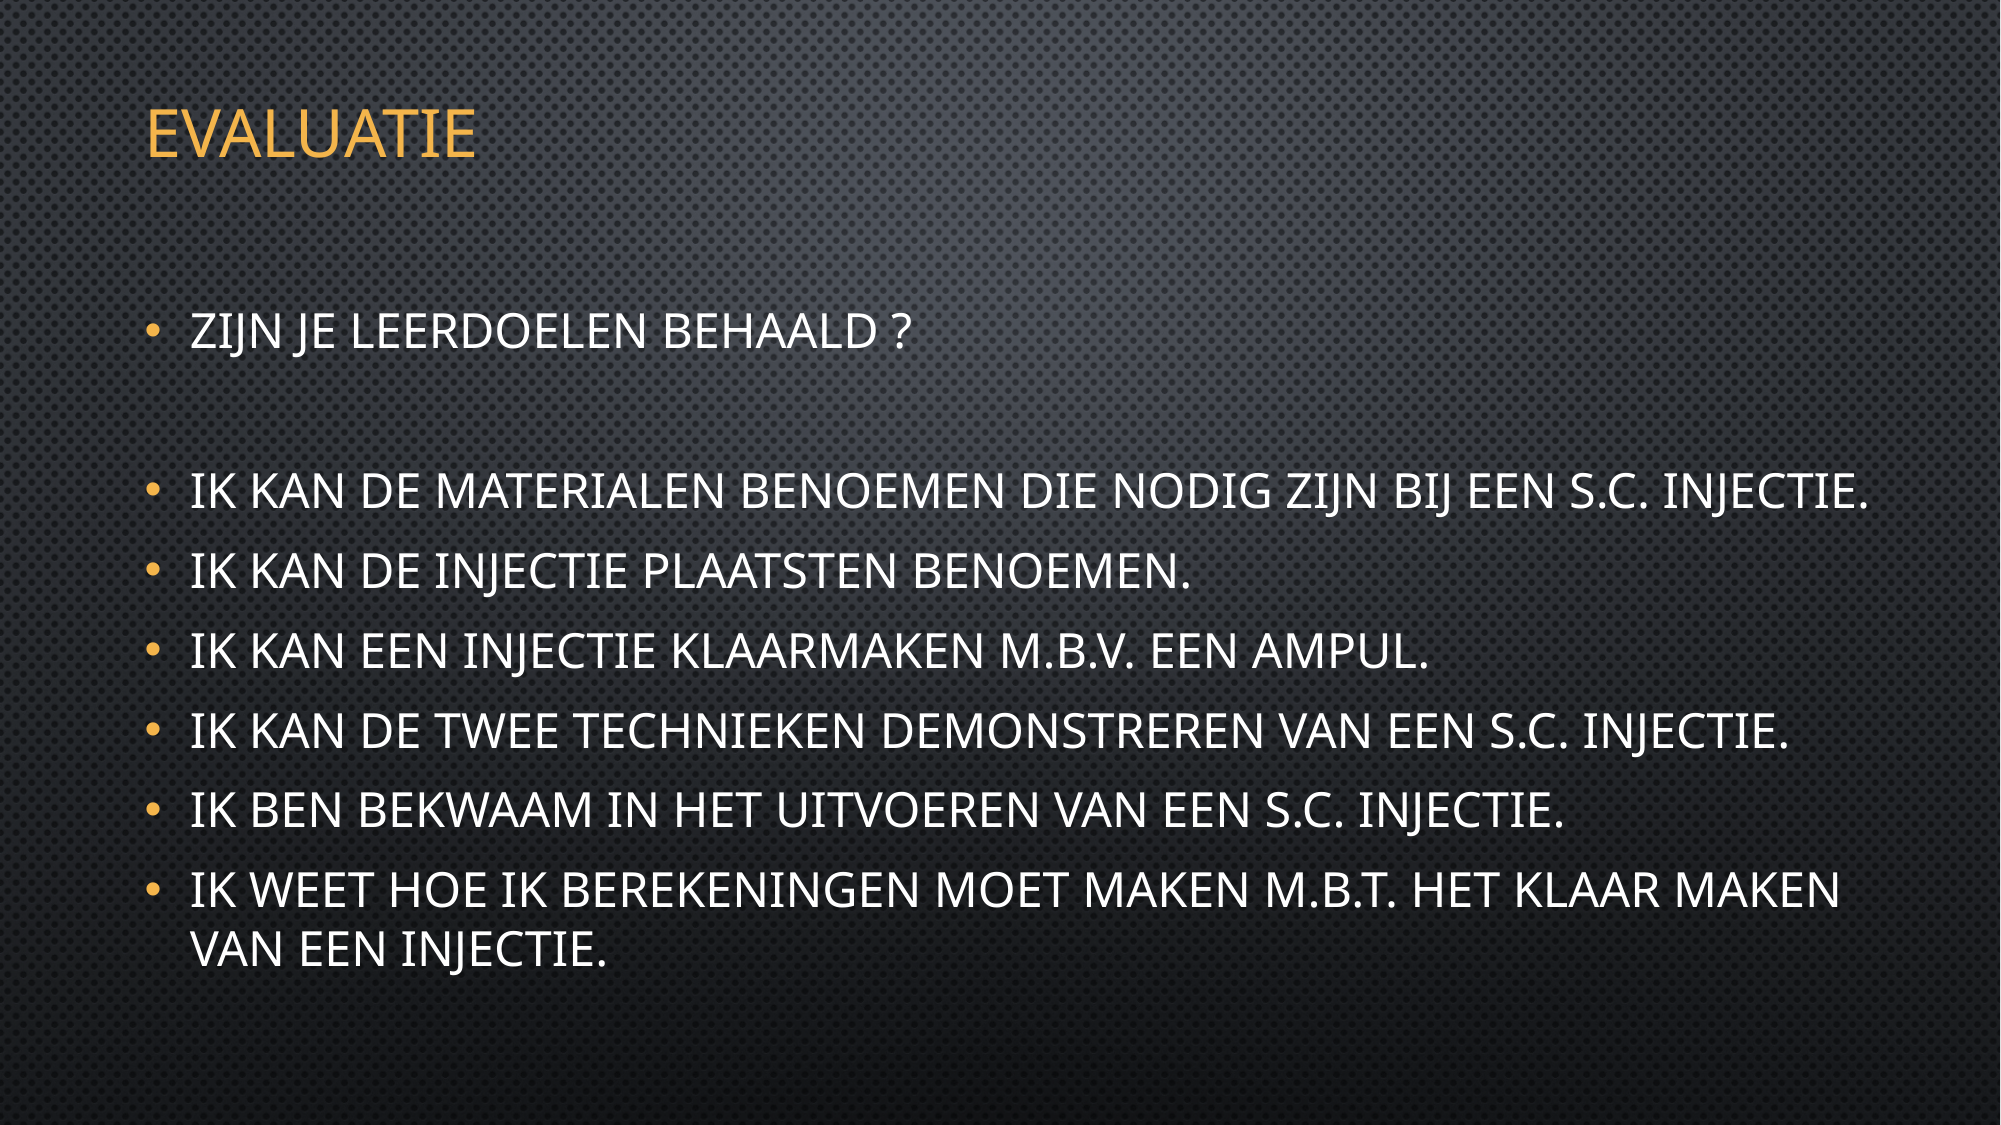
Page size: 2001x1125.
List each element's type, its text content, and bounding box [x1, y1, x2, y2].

title evaluatie [129, 27, 1790, 234]
list Zijn je leerdoelen behaald ? Ik kan de materialen benoemen die nodig zijn bij een S.C. injectie. Ik kan de injectie plaatsten benoemen. Ik kan een injectie klaarmaken m.b.v. een ampul. Ik kan de twee technieken demonstreren van een S.C. injectie. Ik ben bekwaam in het uitvoeren van een S.C. injectie. Ik weet hoe ik berekeningen moet maken m.b.t. het klaar maken van een injectie. [129, 292, 1889, 1045]
